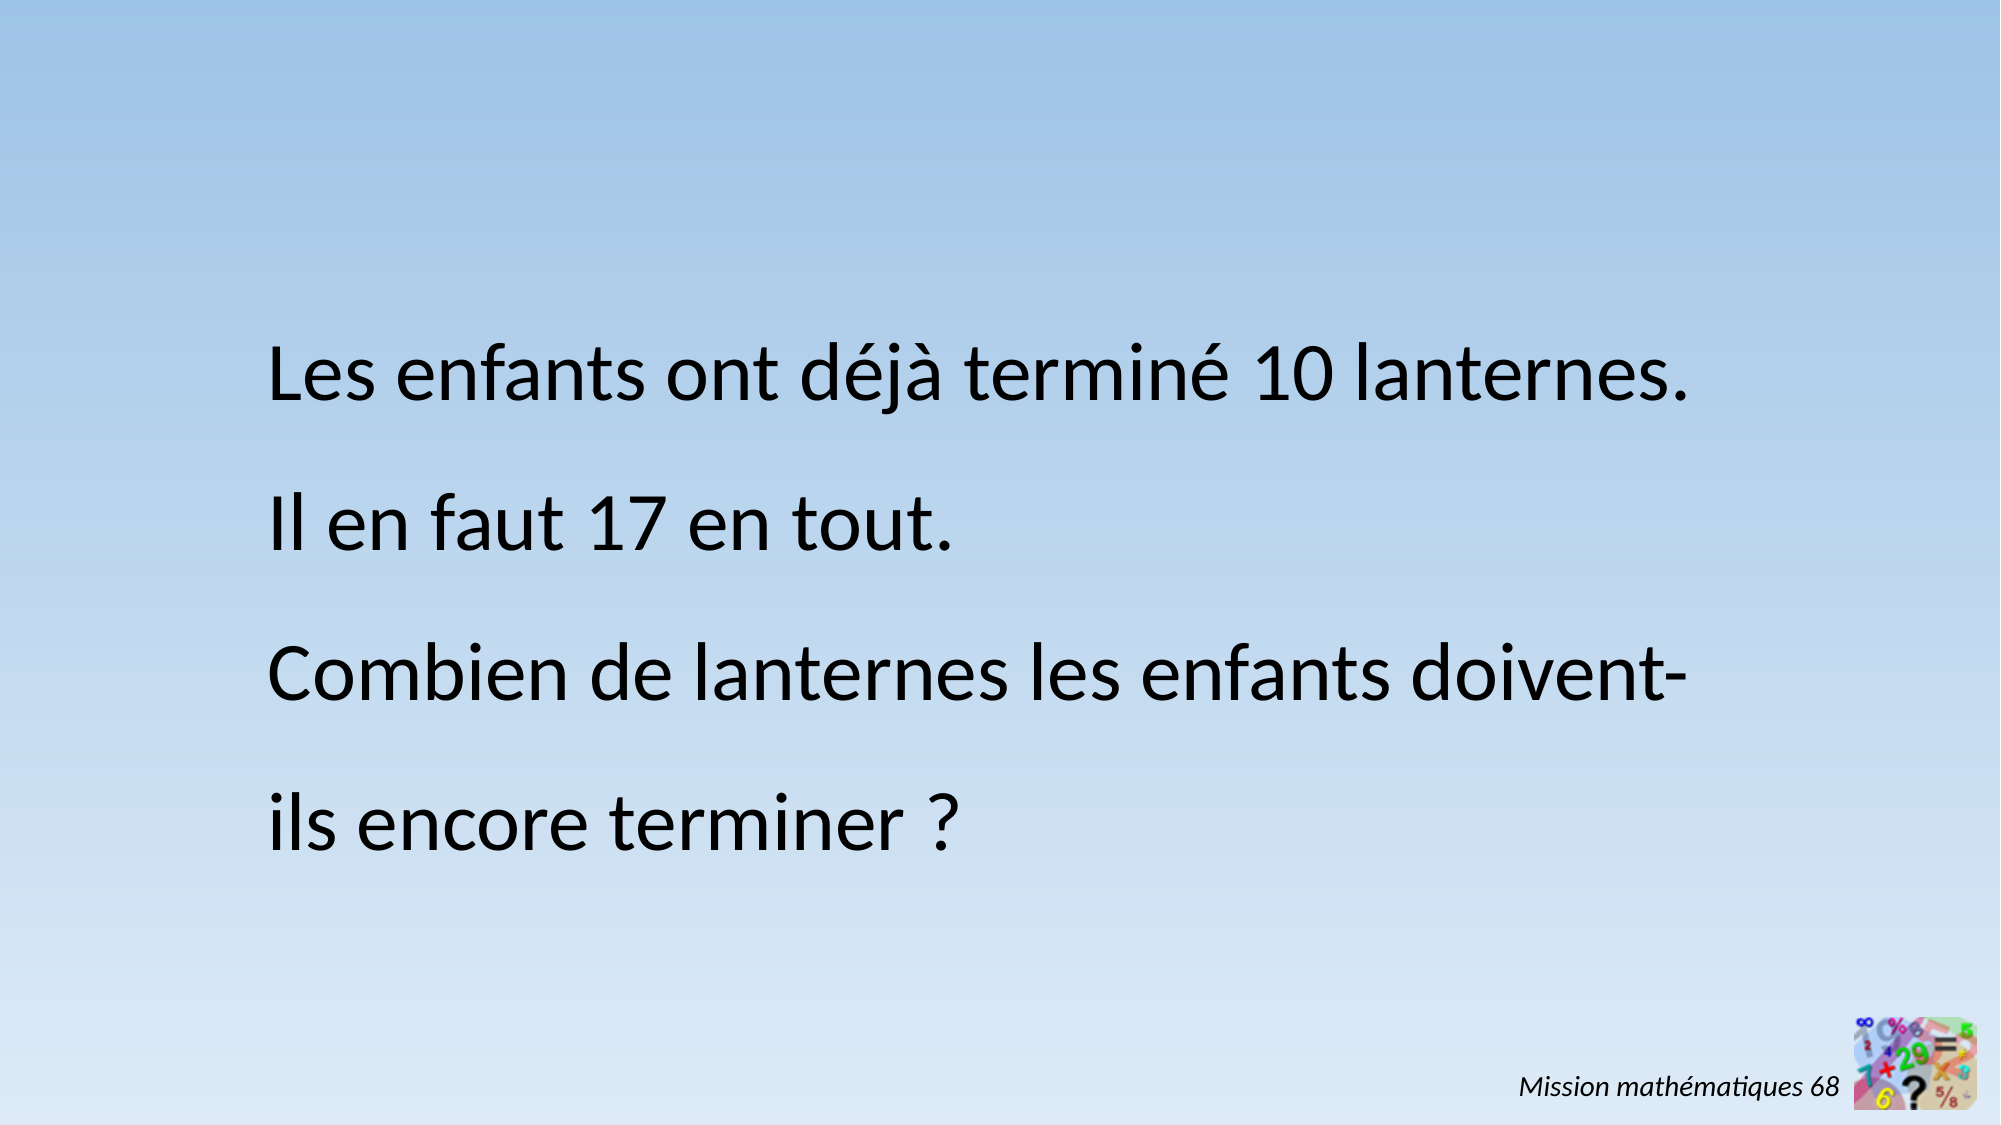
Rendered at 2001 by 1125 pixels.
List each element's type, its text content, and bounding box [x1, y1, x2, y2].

text_box Mission mathématiques 68 [1501, 1059, 1854, 1110]
text_box Les enfants ont déjà terminé 10 lanternes. Il en faut 17 en tout. Combien de lanternes les enfants doivent-ils encore terminer ? [252, 259, 1747, 875]
picture [1854, 1017, 1977, 1110]
